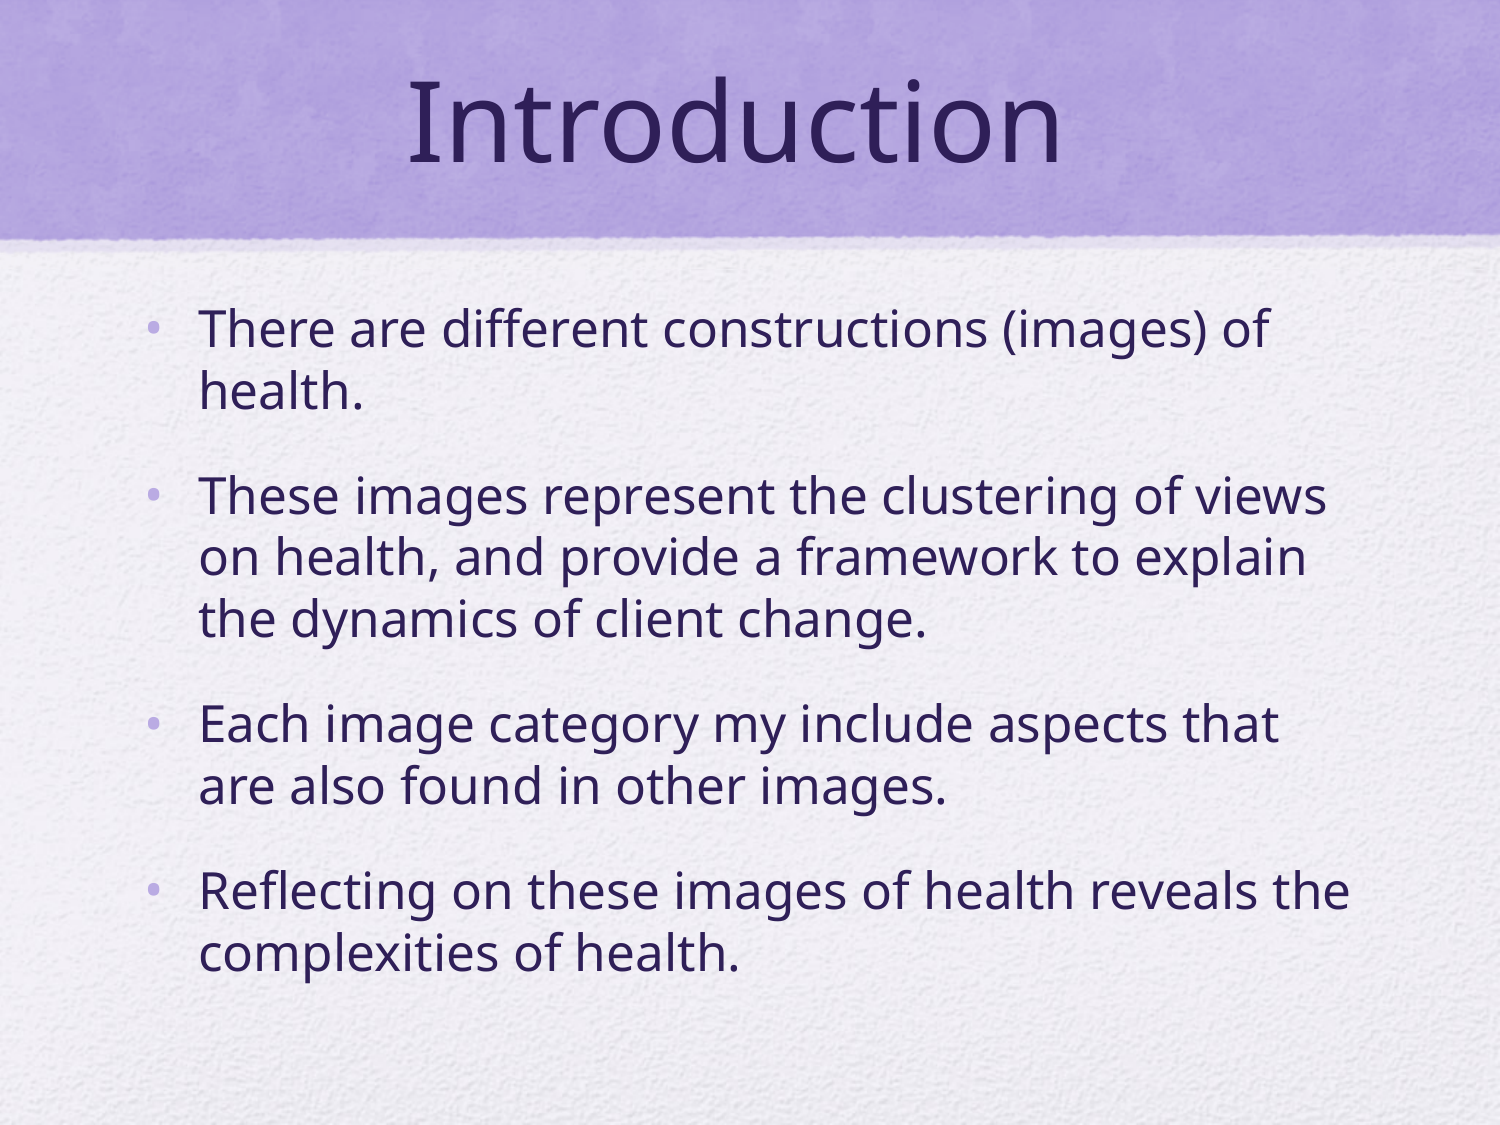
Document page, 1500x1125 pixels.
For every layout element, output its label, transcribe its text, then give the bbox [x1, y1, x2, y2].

list There are different constructions (images) of health. These images represent the clustering of views on health, and provide a framework to explain the dynamics of client change. Each image category my include aspects that are also found in other images. Reflecting on these images of health reveals the complexities of health. [129, 288, 1372, 993]
title Introduction [129, 6, 1372, 239]
picture [0, 225, 1500, 1125]
